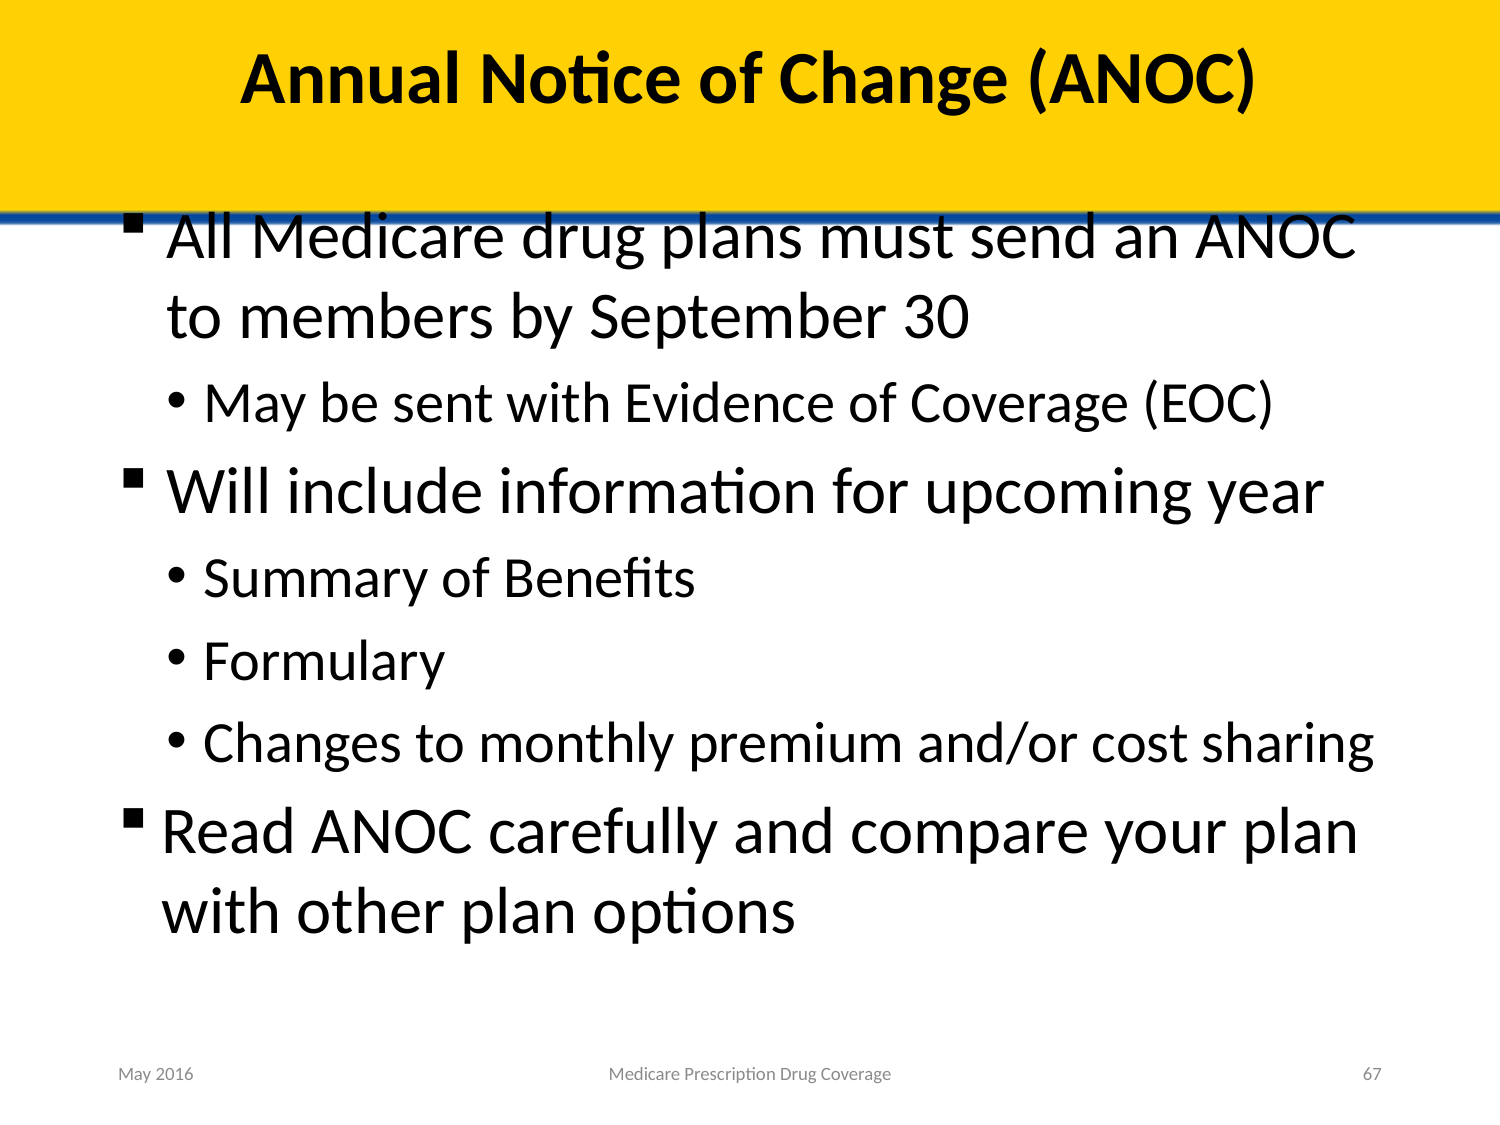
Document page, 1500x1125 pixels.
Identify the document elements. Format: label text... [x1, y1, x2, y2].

footer Medicare Prescription Drug Coverage [496, 1042, 1004, 1103]
picture [0, 157, 1500, 1125]
list All Medicare drug plans must send an ANOC to members by September 30 May be sent with Evidence of Coverage (EOC) Will include information for upcoming year Summary of Benefits Formulary Changes to monthly premium and/or cost sharing Read ANOC carefully and compare your plan with other plan options [103, 184, 1397, 1014]
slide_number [103, 1042, 441, 1103]
title Annual Notice of Change (ANOC) [0, 2, 1500, 157]
slide_number 67 [1059, 1042, 1397, 1103]
